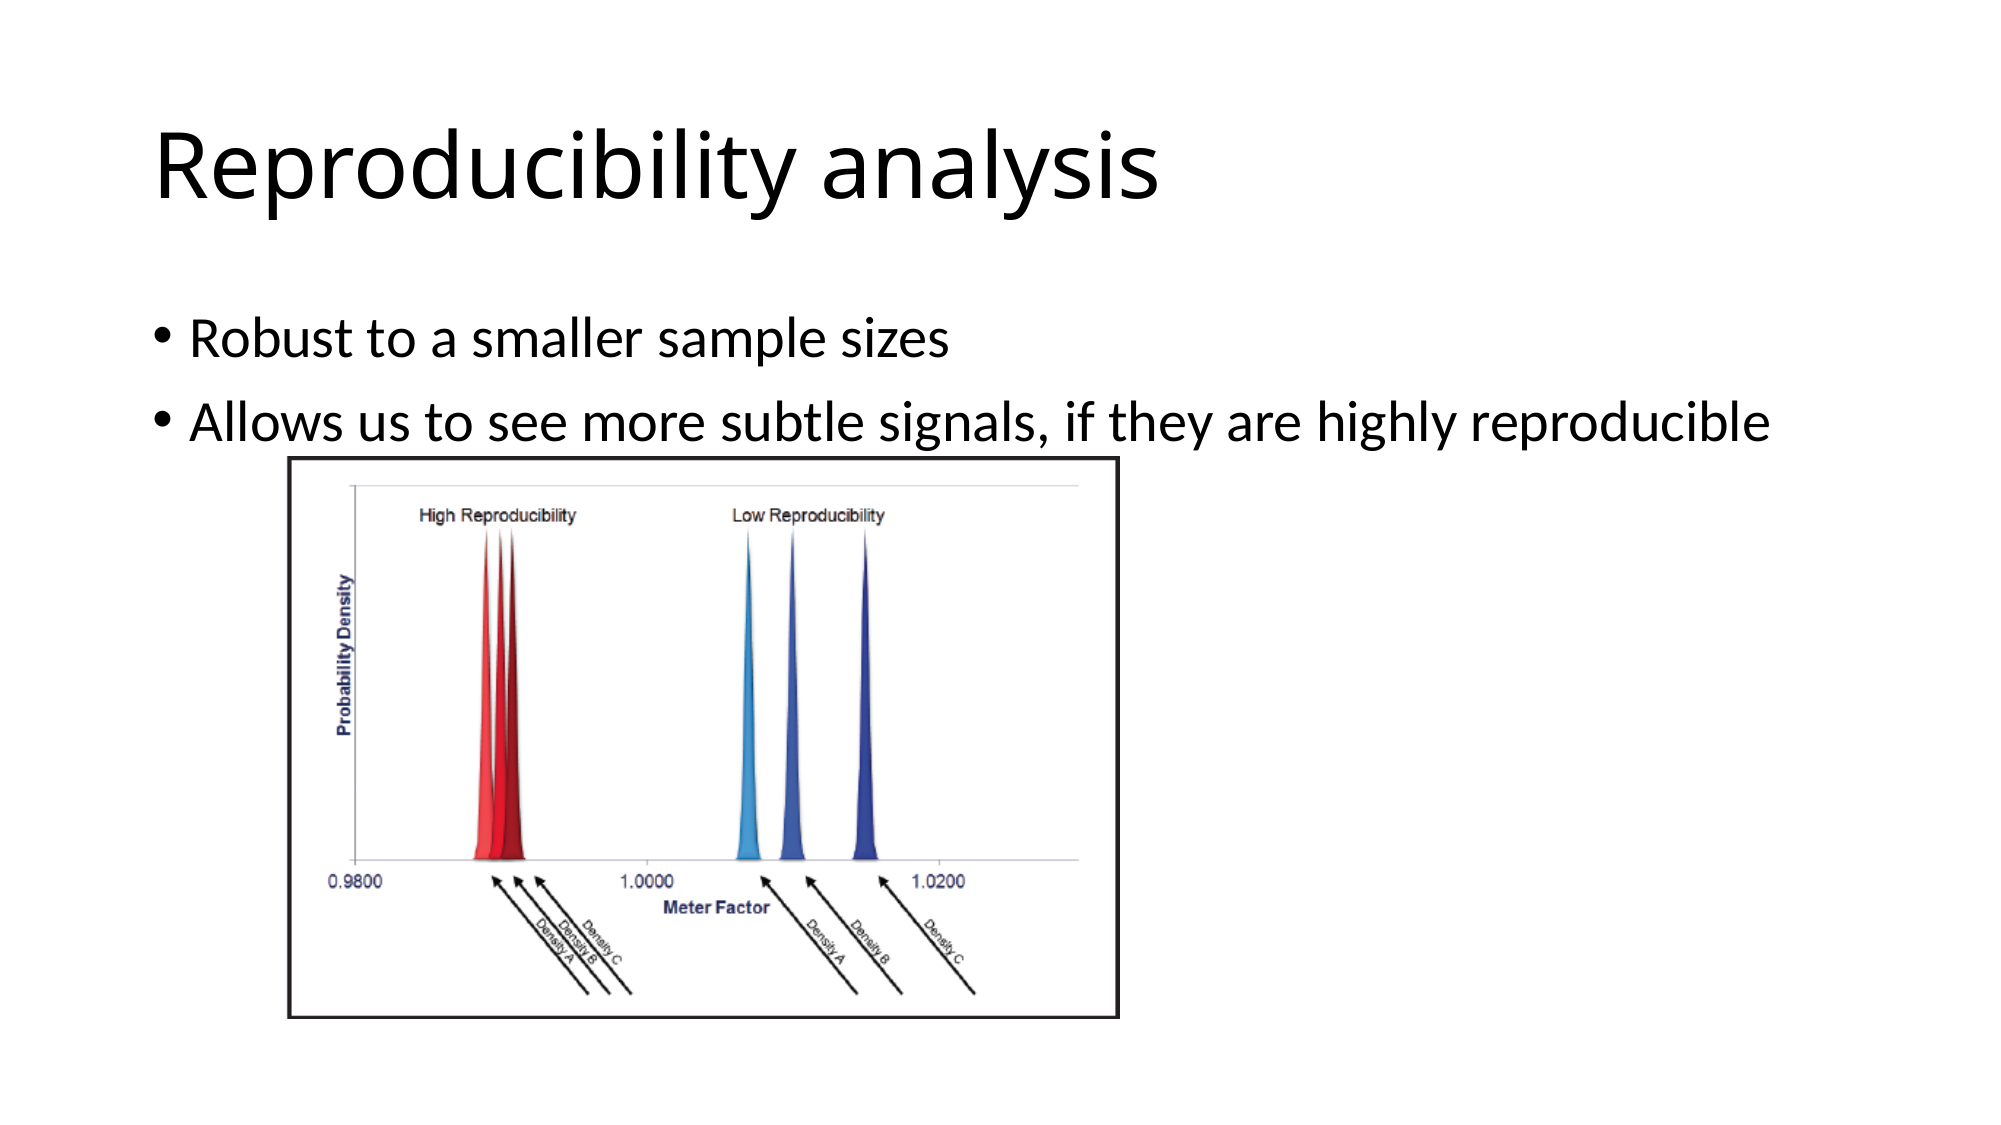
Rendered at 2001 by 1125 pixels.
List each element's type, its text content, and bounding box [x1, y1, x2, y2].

list Robust to a smaller sample sizes Allows us to see more subtle signals, if they are highly reproducible [137, 299, 1863, 1014]
title Reproducibility analysis [137, 59, 1863, 278]
picture [286, 456, 1120, 1019]
